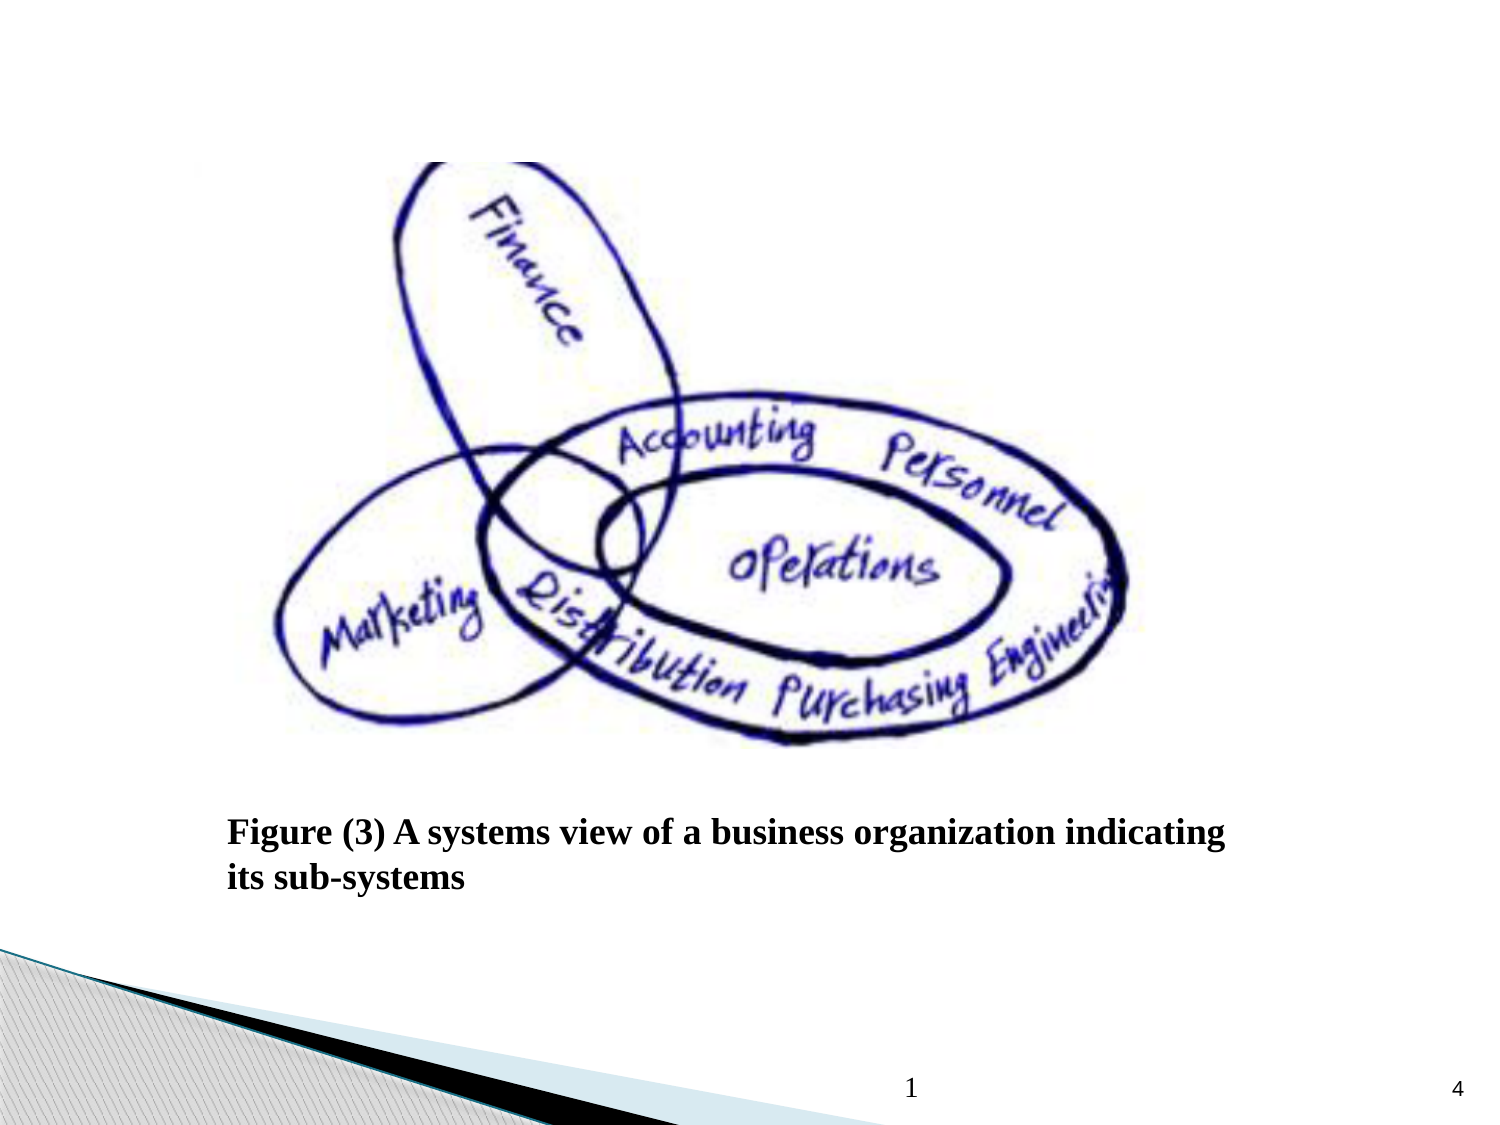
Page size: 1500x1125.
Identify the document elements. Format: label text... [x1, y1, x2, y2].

slide_number 4 [1418, 1051, 1479, 1112]
text_box Figure (3) A systems view of a business organization indicating its sub-systems [212, 799, 1263, 905]
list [87, 162, 1352, 749]
footer 1 [718, 1051, 1105, 1112]
